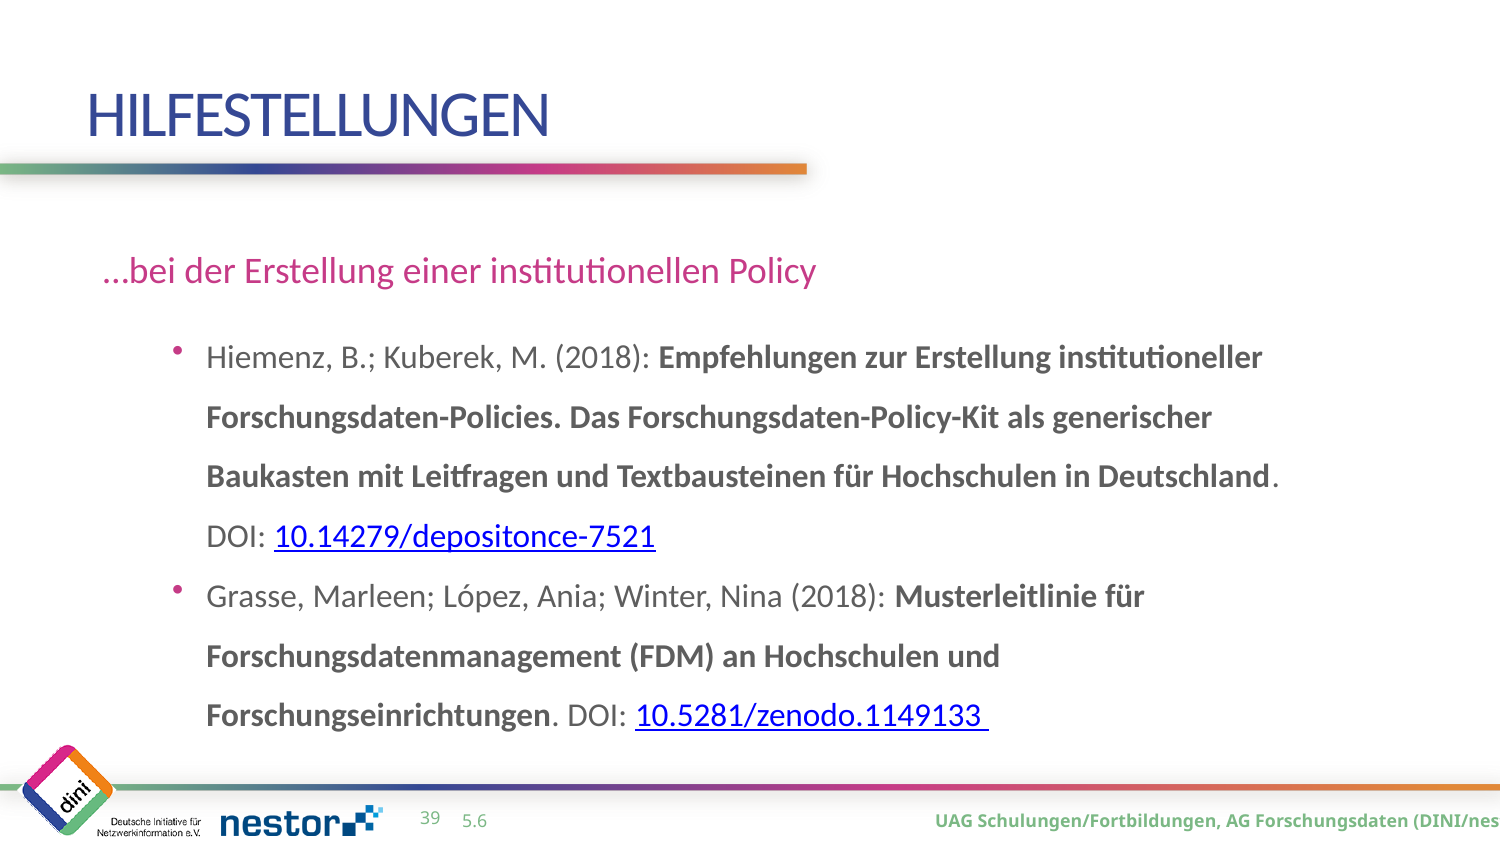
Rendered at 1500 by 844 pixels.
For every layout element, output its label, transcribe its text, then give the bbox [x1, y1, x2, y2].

picture [0, 138, 837, 204]
picture [1423, 817, 1428, 825]
slide_number 38 [406, 801, 454, 841]
picture [0, 731, 1500, 844]
list …bei der Erstellung einer institutionellen Policy [88, 238, 1432, 301]
picture [1280, 819, 1289, 825]
title Hilfestellungen [77, 61, 1423, 158]
text_box 5.6 [433, 801, 502, 838]
list Hiemenz, B.; Kuberek, M. (2018): Empfehlungen zur Erstellung institutioneller Forschungsdaten-Policies. Das Forschungsdaten-Policy-Kit als generischer Baukasten mit Leitfragen und Textbausteinen für Hochschulen in Deutschland. DOI: 10.14279/depositonce-7521 Grasse, Marleen; López, Ania; Winter, Nina (2018): Musterleitlinie für Forschungsdatenmanagement (FDM) an Hochschulen und Forschungseinrichtungen. DOI: 10.5281/zenodo.1149133 [157, 301, 1353, 753]
